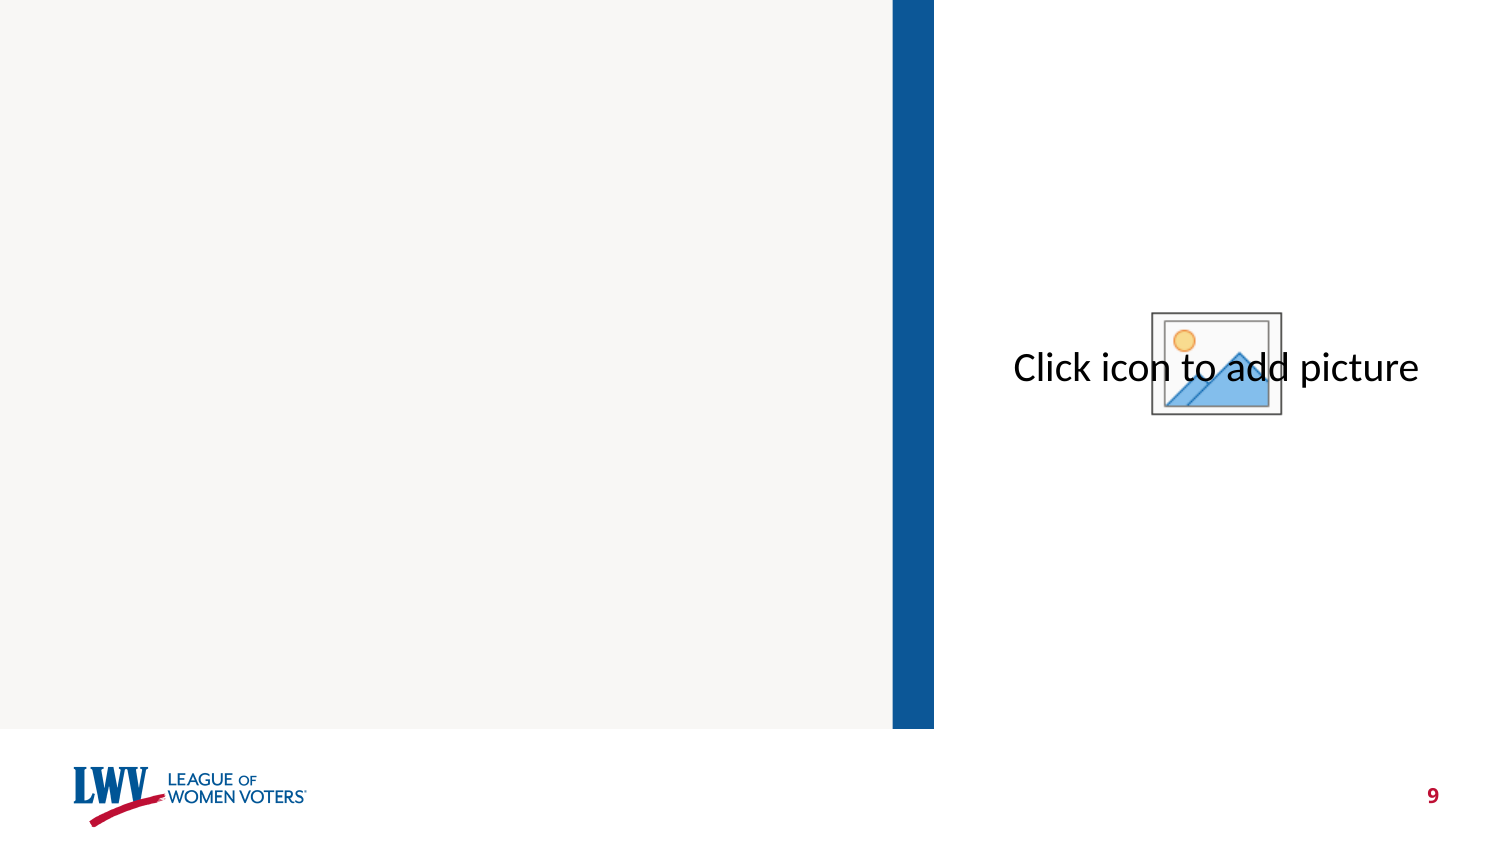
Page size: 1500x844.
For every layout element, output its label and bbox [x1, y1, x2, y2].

picture [62, 758, 313, 834]
picture [933, 0, 1500, 729]
